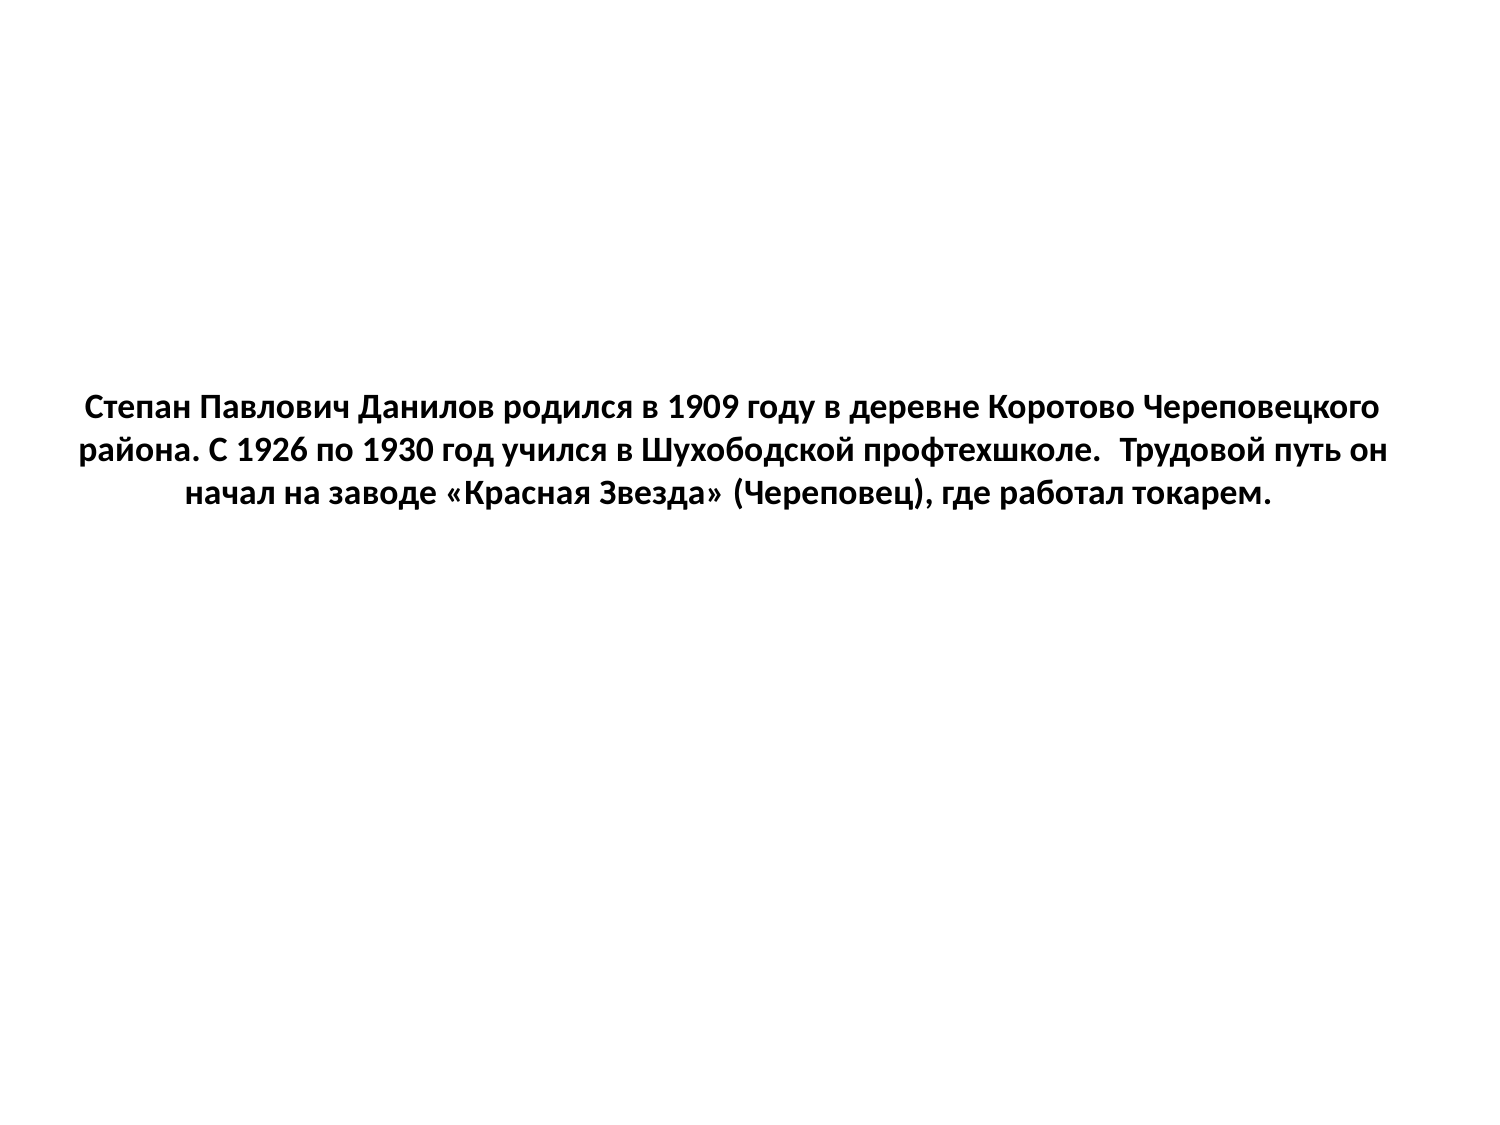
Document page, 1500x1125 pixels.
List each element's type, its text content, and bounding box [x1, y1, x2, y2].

title Степан Павлович Данилов родился в 1909 году в деревне Коротово Череповецкого района. С 1926 по 1930 год учился в Шухободской профтехшколе. Трудовой путь он начал на заводе «Красная Звезда» (Череповец), где работал токарем. [58, 375, 1409, 563]
